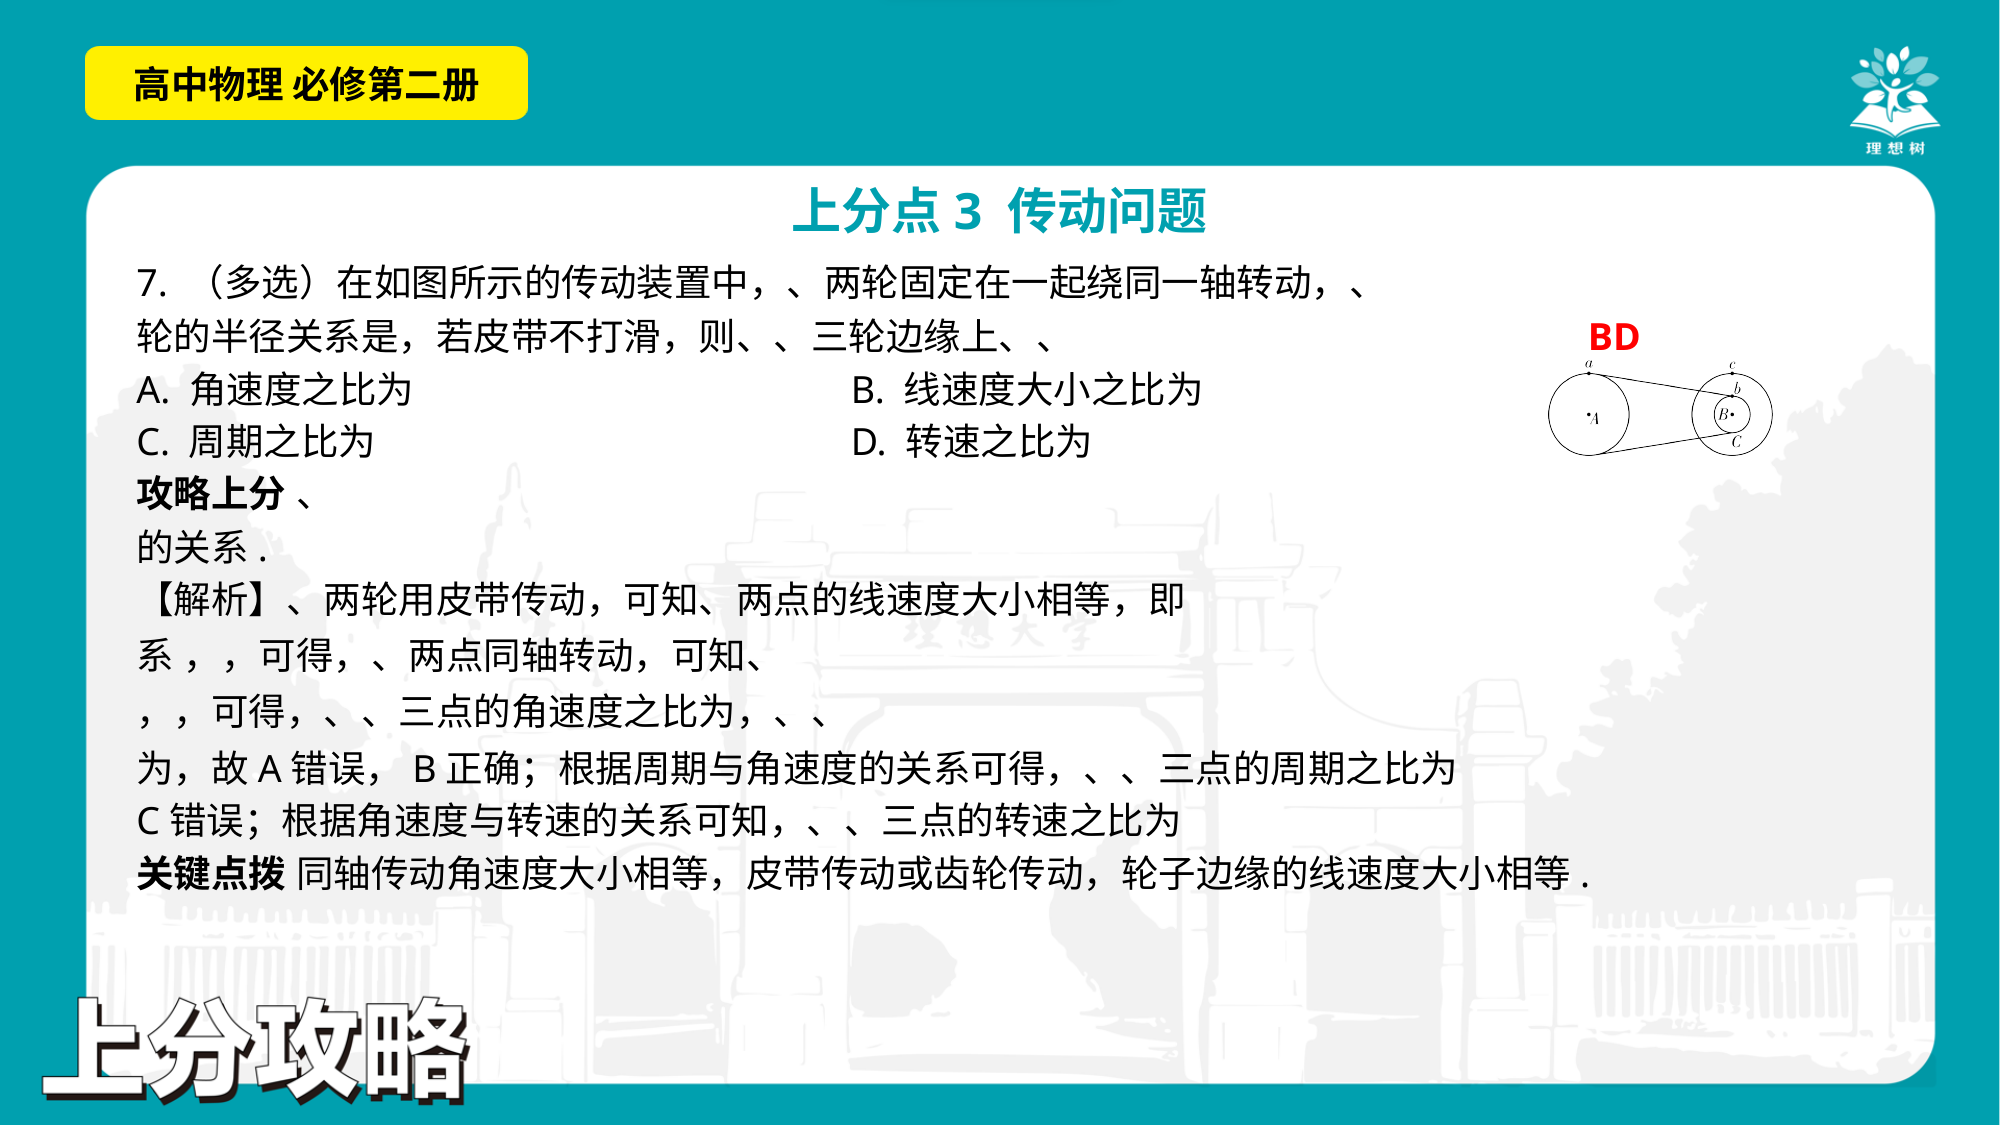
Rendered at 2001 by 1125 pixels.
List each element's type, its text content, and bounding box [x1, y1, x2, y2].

text_box BD [1573, 303, 1656, 352]
picture [0, 0, 2000, 1125]
text_box 关键点拨 同轴传动角速度大小相等，皮带传动或齿轮传动，轮子边缘的线速度大小相等. [136, 840, 1865, 891]
